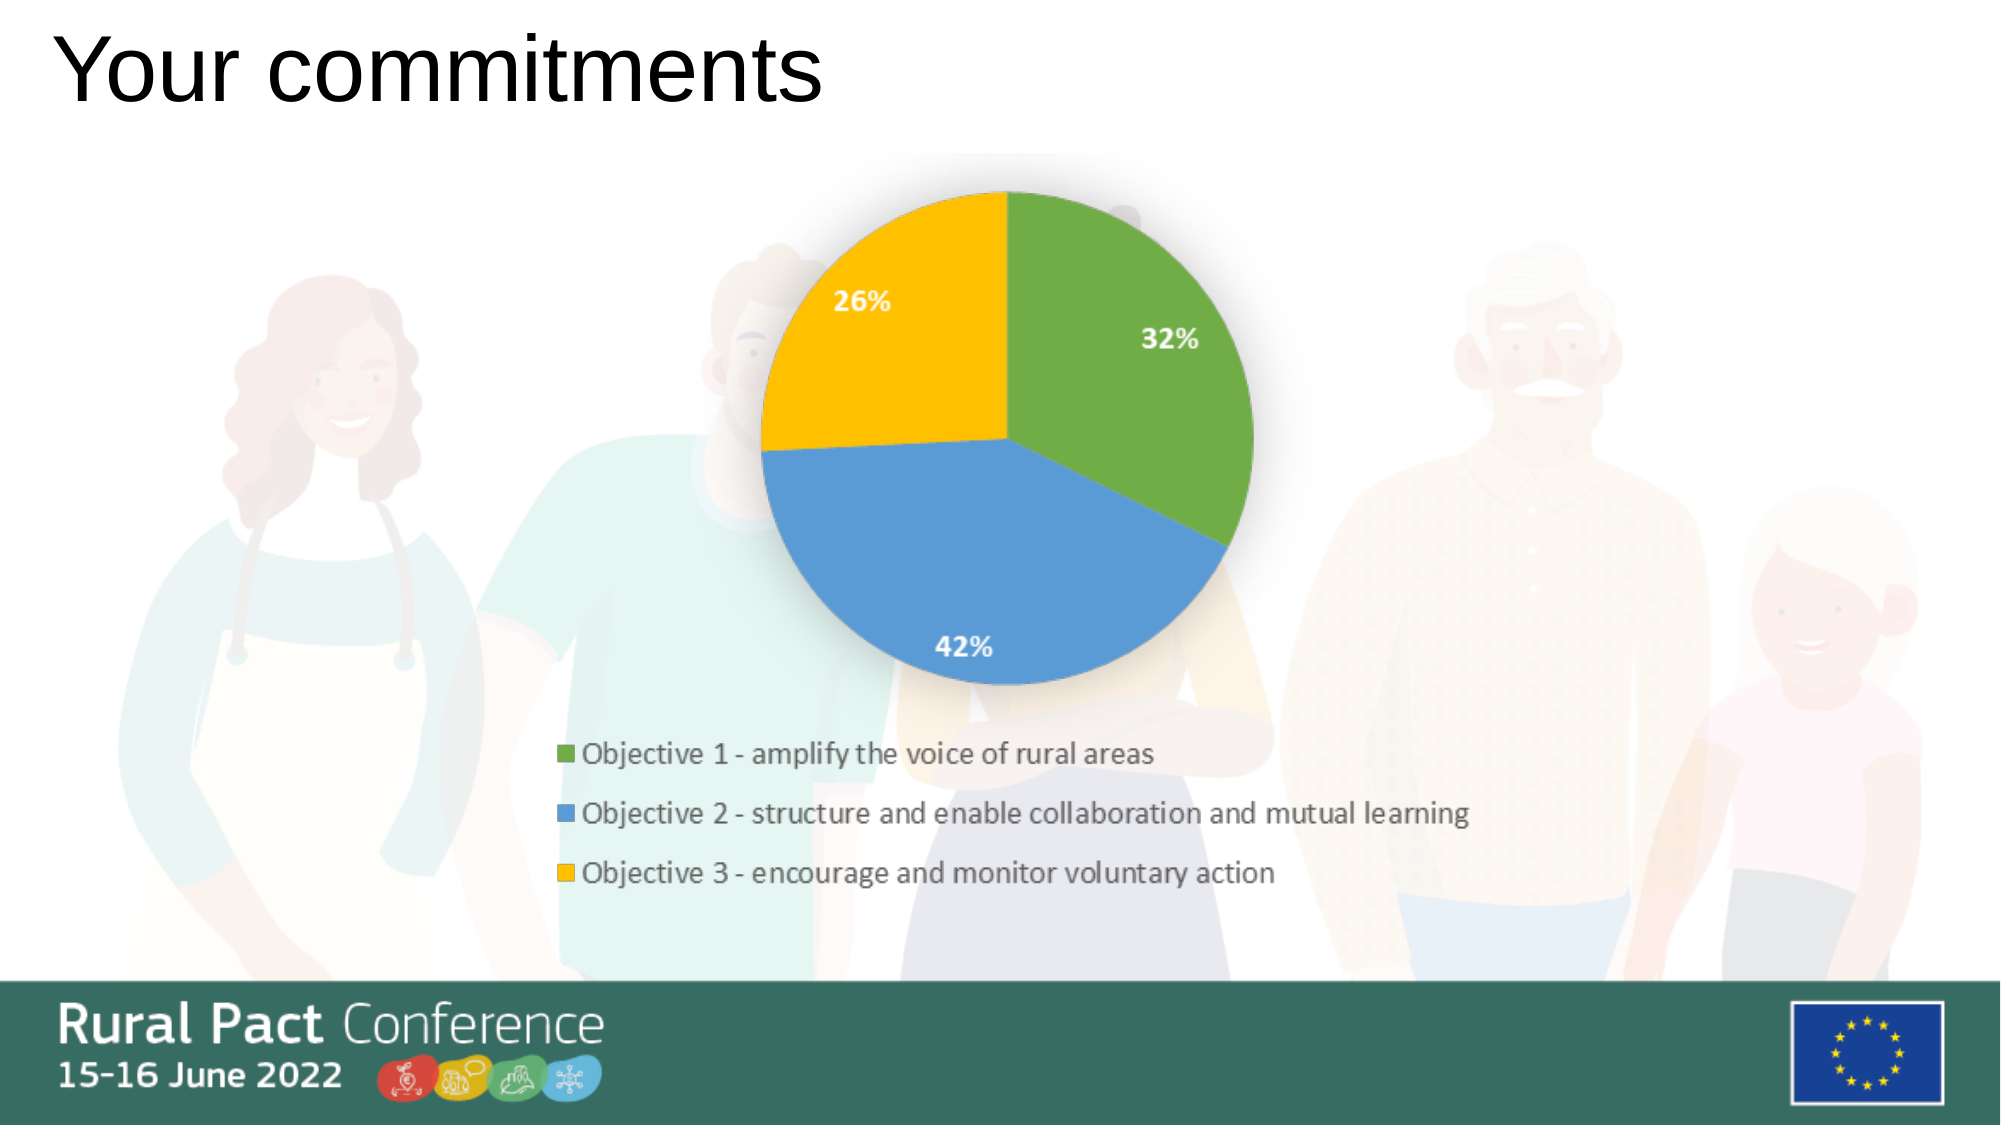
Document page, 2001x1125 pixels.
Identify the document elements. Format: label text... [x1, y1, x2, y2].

title Your commitments [36, 0, 1978, 130]
picture [0, 0, 2001, 1125]
